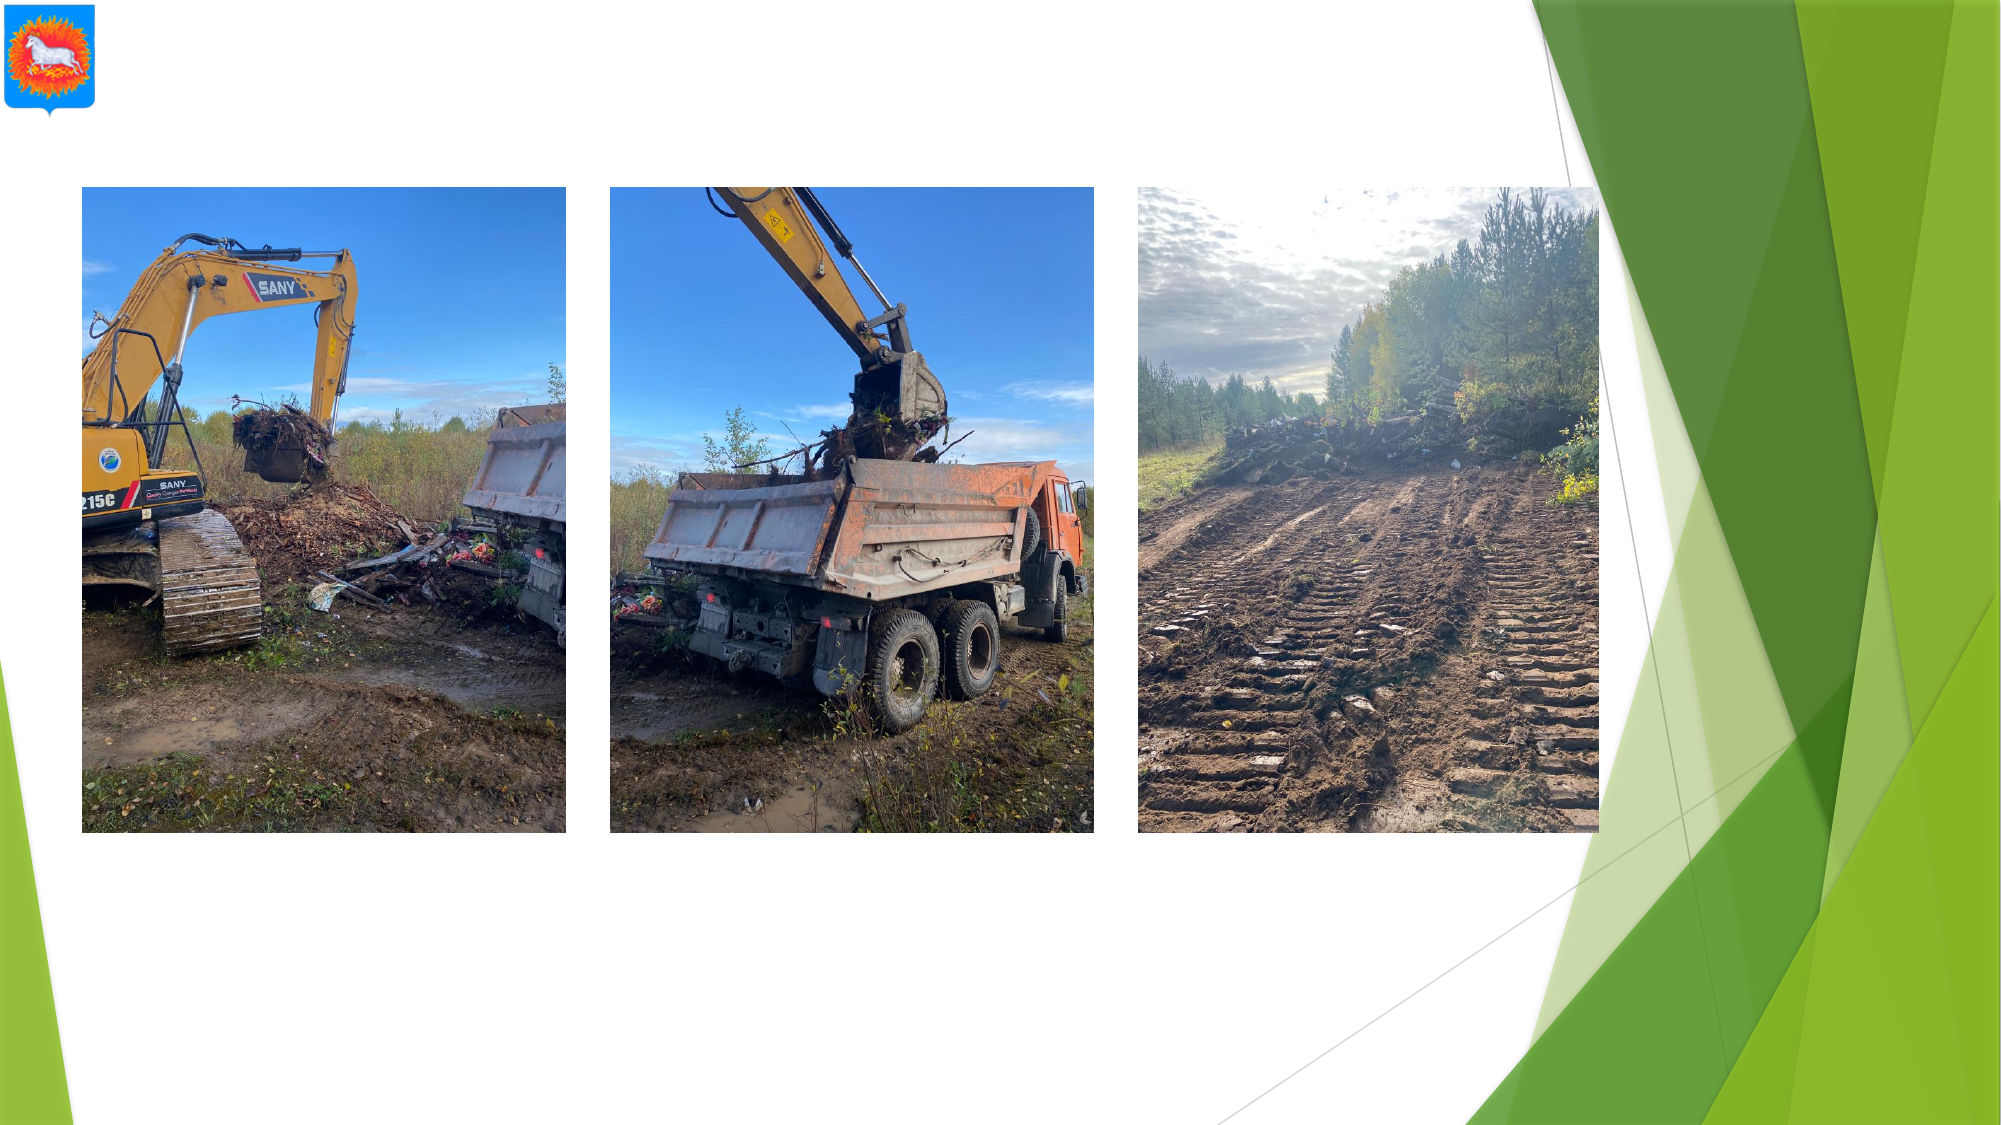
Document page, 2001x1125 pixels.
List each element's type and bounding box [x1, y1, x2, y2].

list [81, 186, 567, 833]
picture [1138, 186, 1600, 833]
picture [0, 0, 112, 126]
picture [610, 186, 1095, 833]
